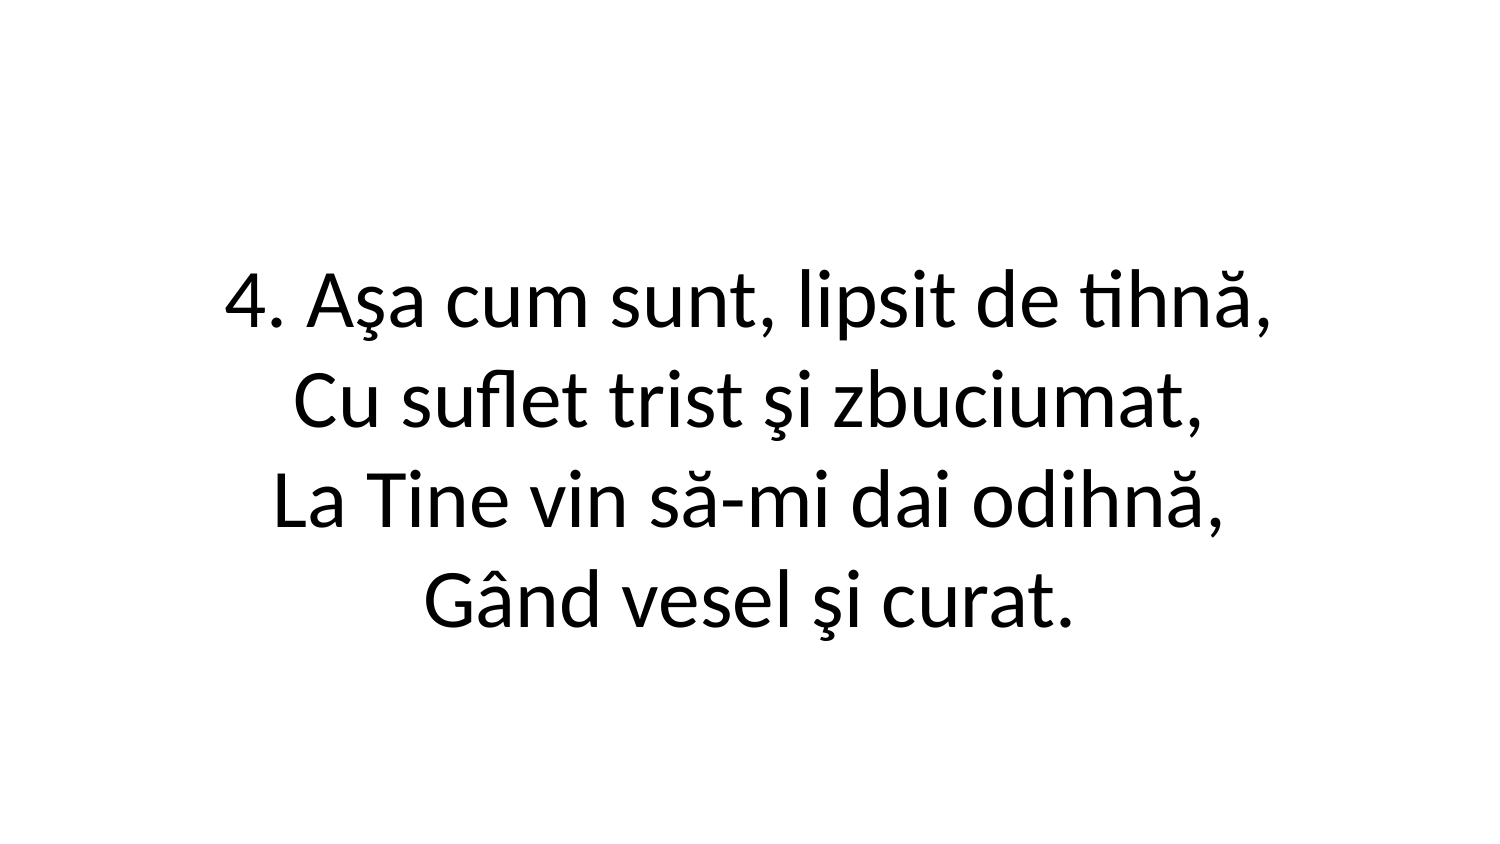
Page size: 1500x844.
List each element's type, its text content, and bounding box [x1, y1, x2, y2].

text_box 4. Aşa cum sunt, lipsit de tihnă, Cu suflet trist şi zbuciumat, La Tine vin să-mi dai odihnă, Gând vesel şi curat. [209, 192, 1291, 652]
